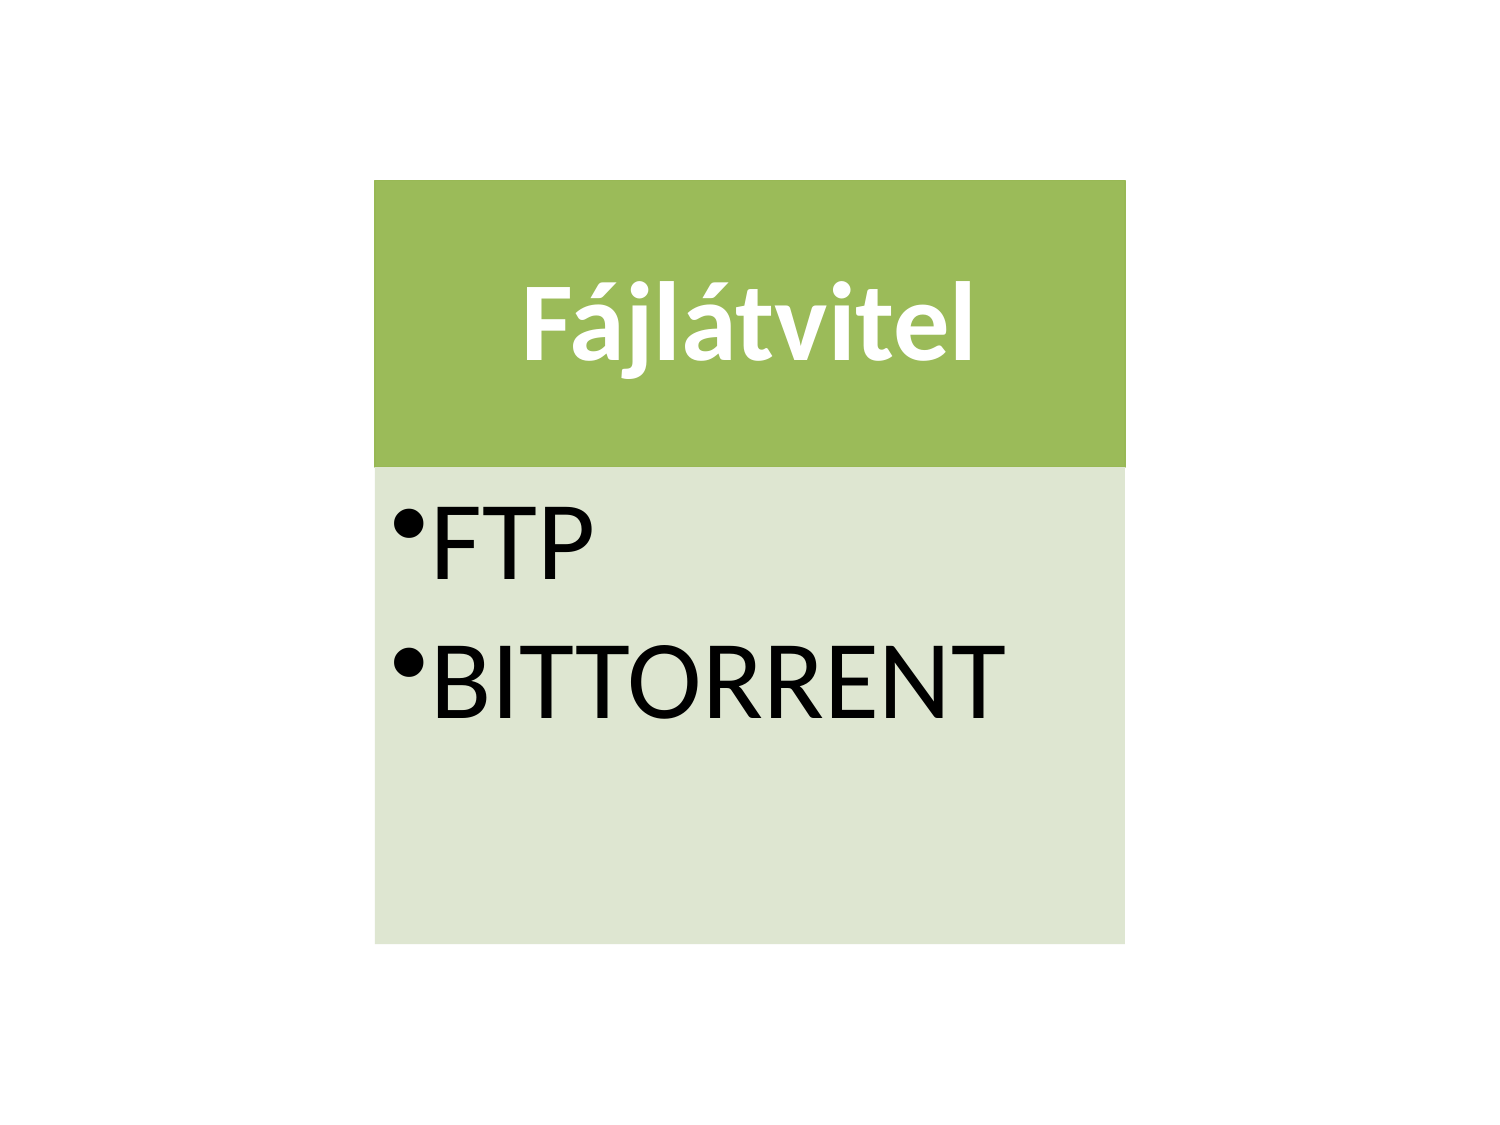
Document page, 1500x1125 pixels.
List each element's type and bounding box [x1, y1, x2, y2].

text_box [374, 180, 1126, 945]
